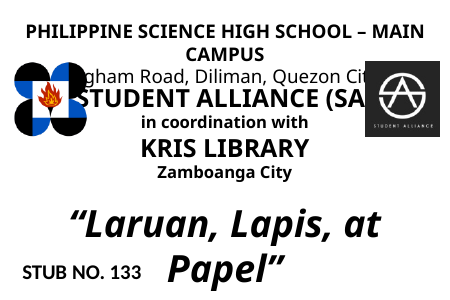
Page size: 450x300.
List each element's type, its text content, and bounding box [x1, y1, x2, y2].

text_box STUDENT ALLIANCE (SA) in coordination with KRIS LIBRARY Zamboanga City [0, 74, 450, 190]
text_box PHILIPPINE SCIENCE HIGH SCHOOL – MAIN CAMPUS Agham Road, Diliman, Quezon City [0, 12, 450, 74]
picture [12, 60, 88, 137]
text_box STUB NO. 133 [7, 251, 213, 292]
text_box “Laruan, Lapis, at Papel” [0, 192, 450, 298]
picture [364, 60, 441, 137]
